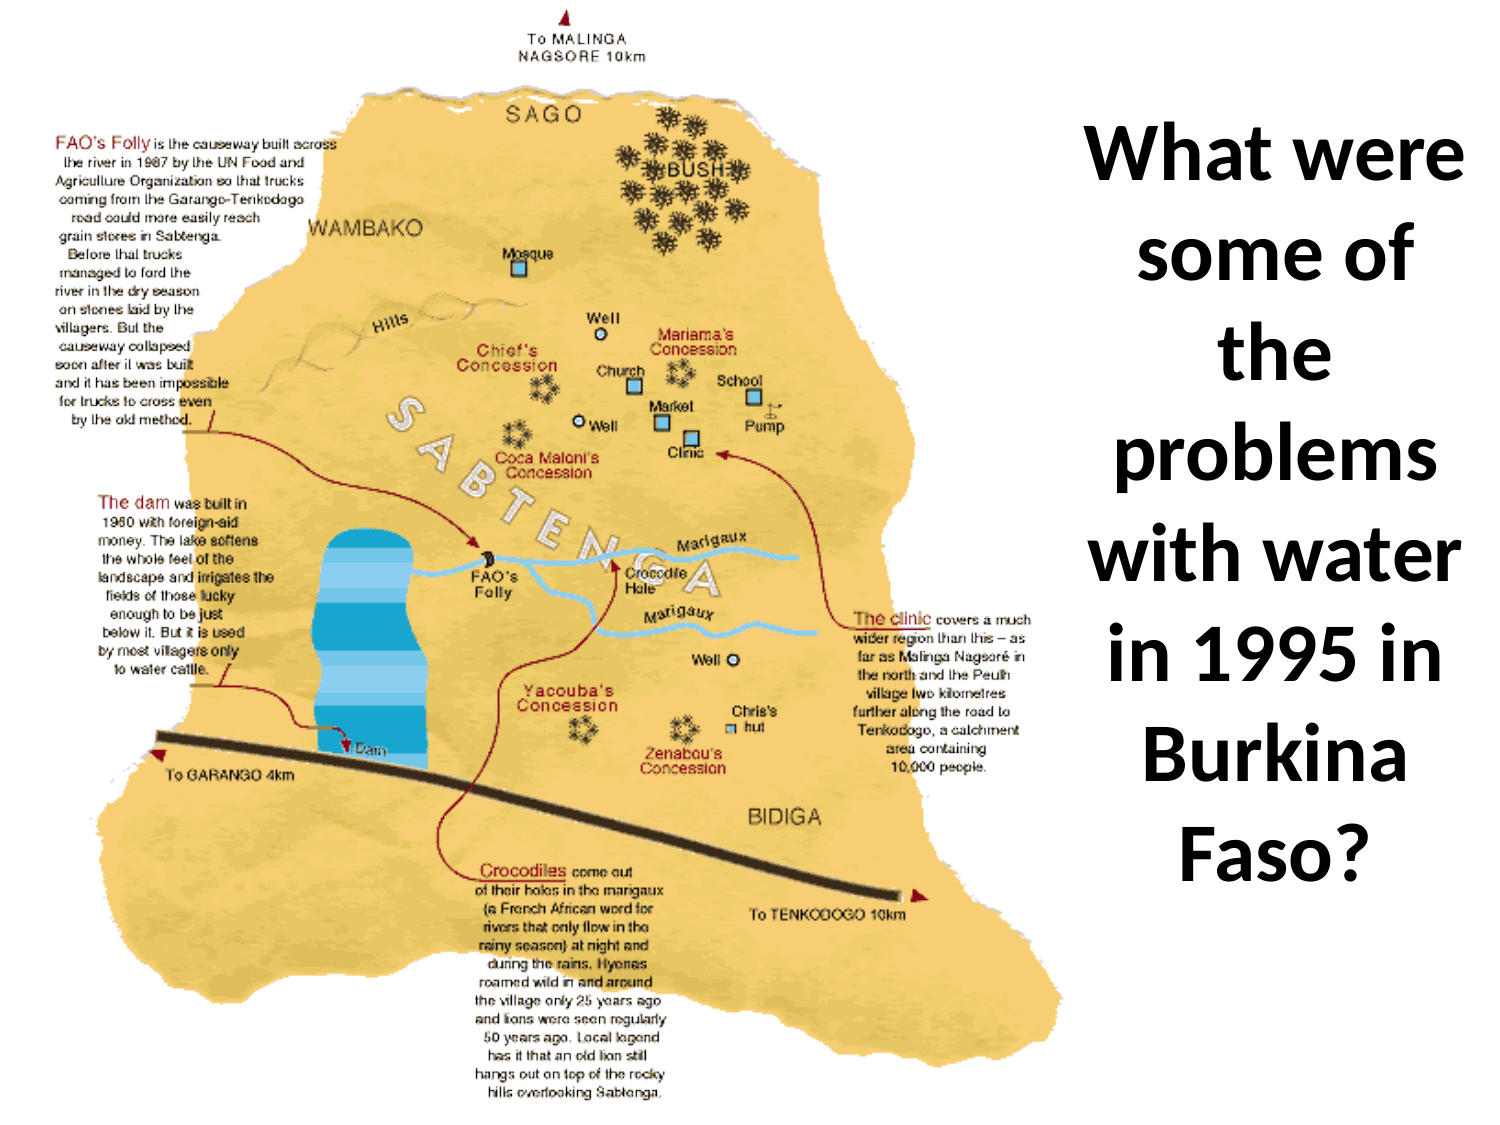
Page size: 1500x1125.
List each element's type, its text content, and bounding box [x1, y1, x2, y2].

title What were some of the problems with water in 1995 in Burkina Faso? [1074, 54, 1483, 941]
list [41, 0, 1069, 1112]
